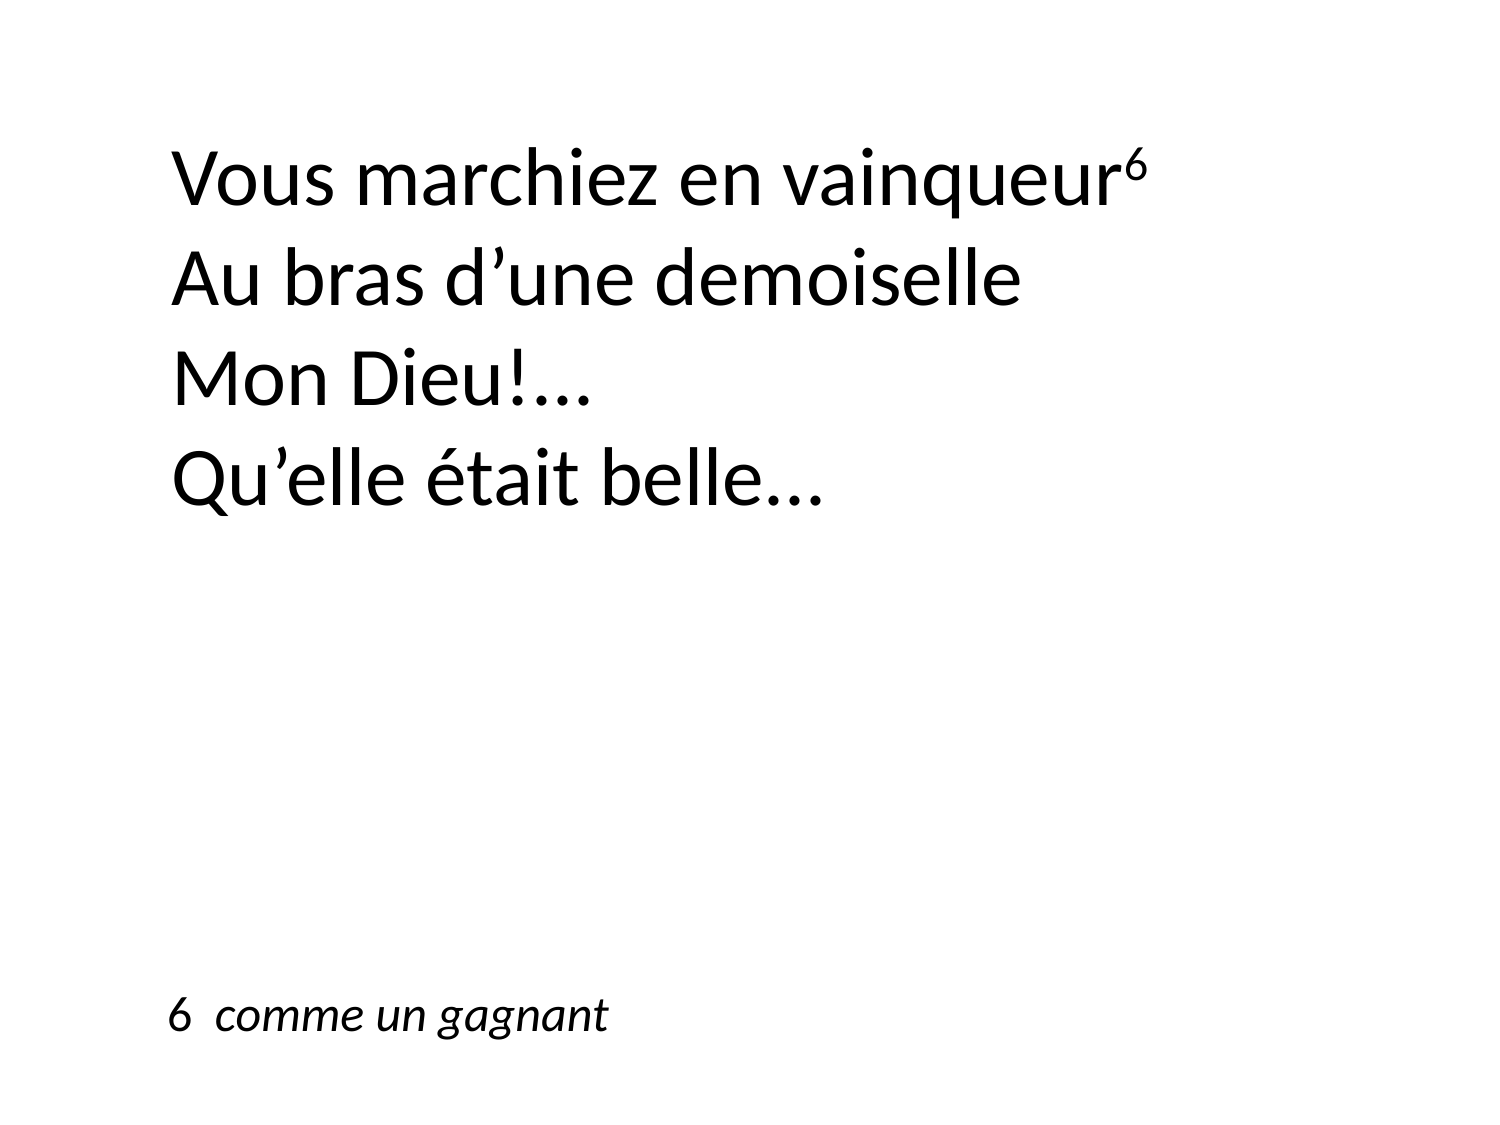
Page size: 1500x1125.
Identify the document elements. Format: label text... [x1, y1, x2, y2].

text_box Vous marchiez en vainqueur6 Au bras d’une demoiselle Mon Dieu!... Qu’elle était belle... [156, 114, 1164, 530]
text_box 6 comme un gagnant [152, 974, 625, 1049]
